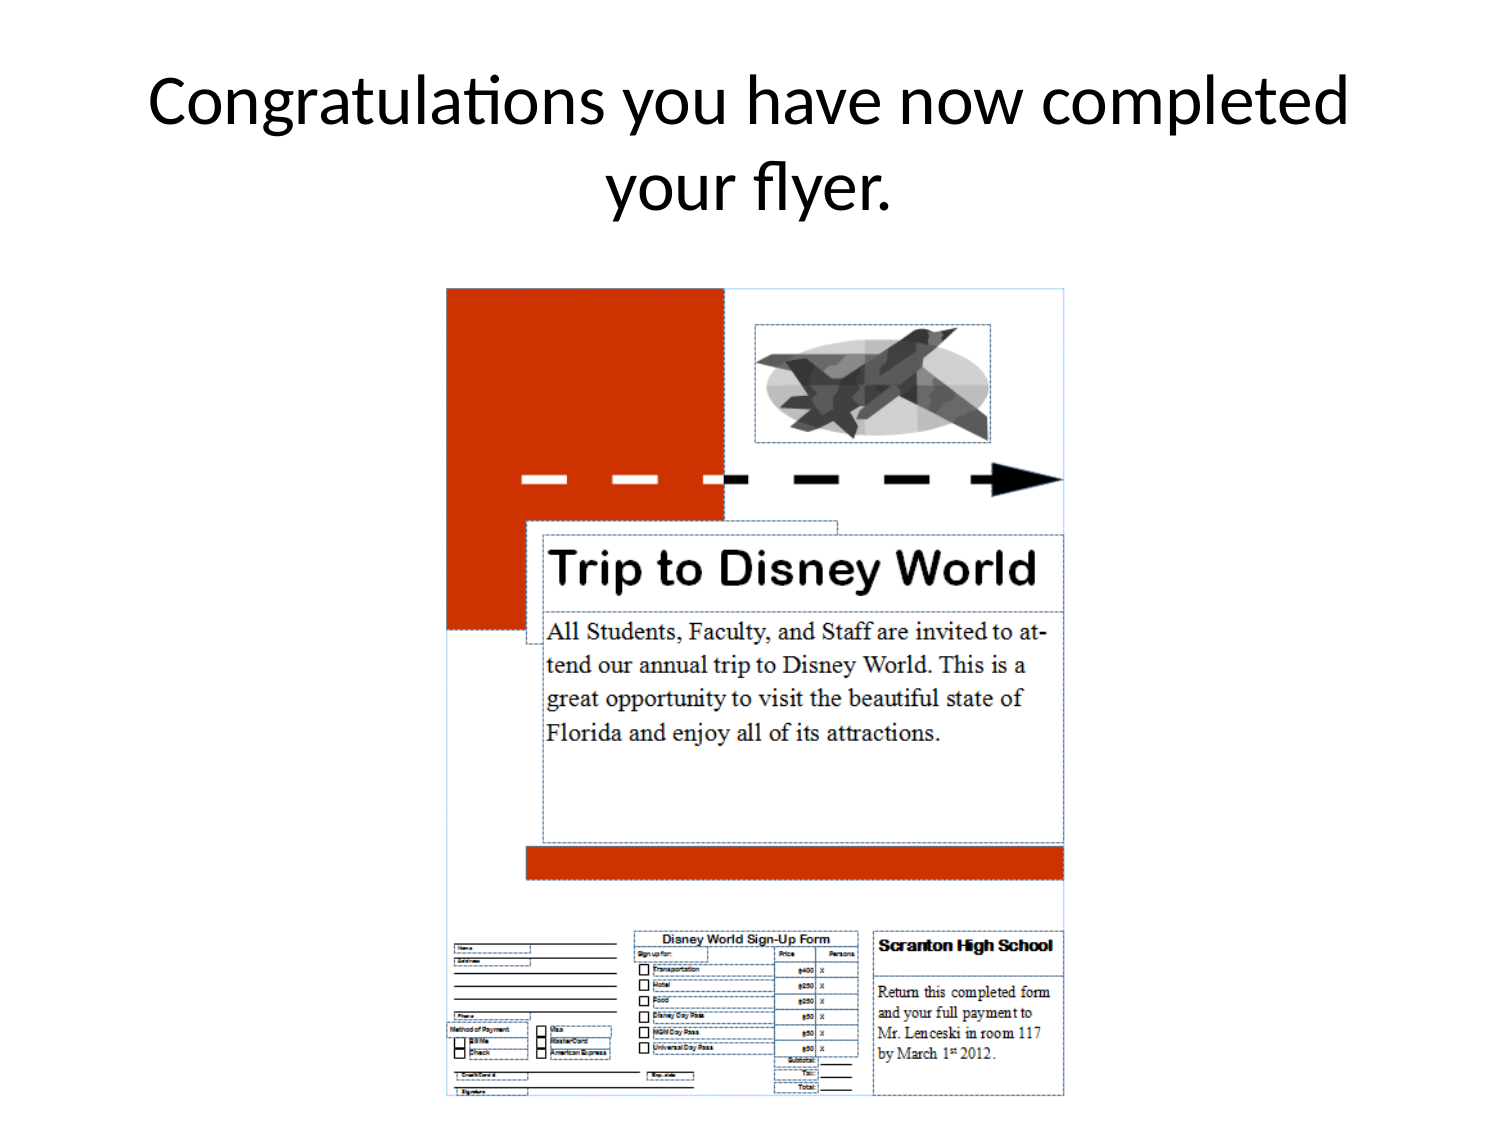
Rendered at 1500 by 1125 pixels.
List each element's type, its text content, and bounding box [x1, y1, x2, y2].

title Congratulations you have now completed your flyer. [75, 45, 1425, 233]
picture [445, 287, 1067, 1101]
